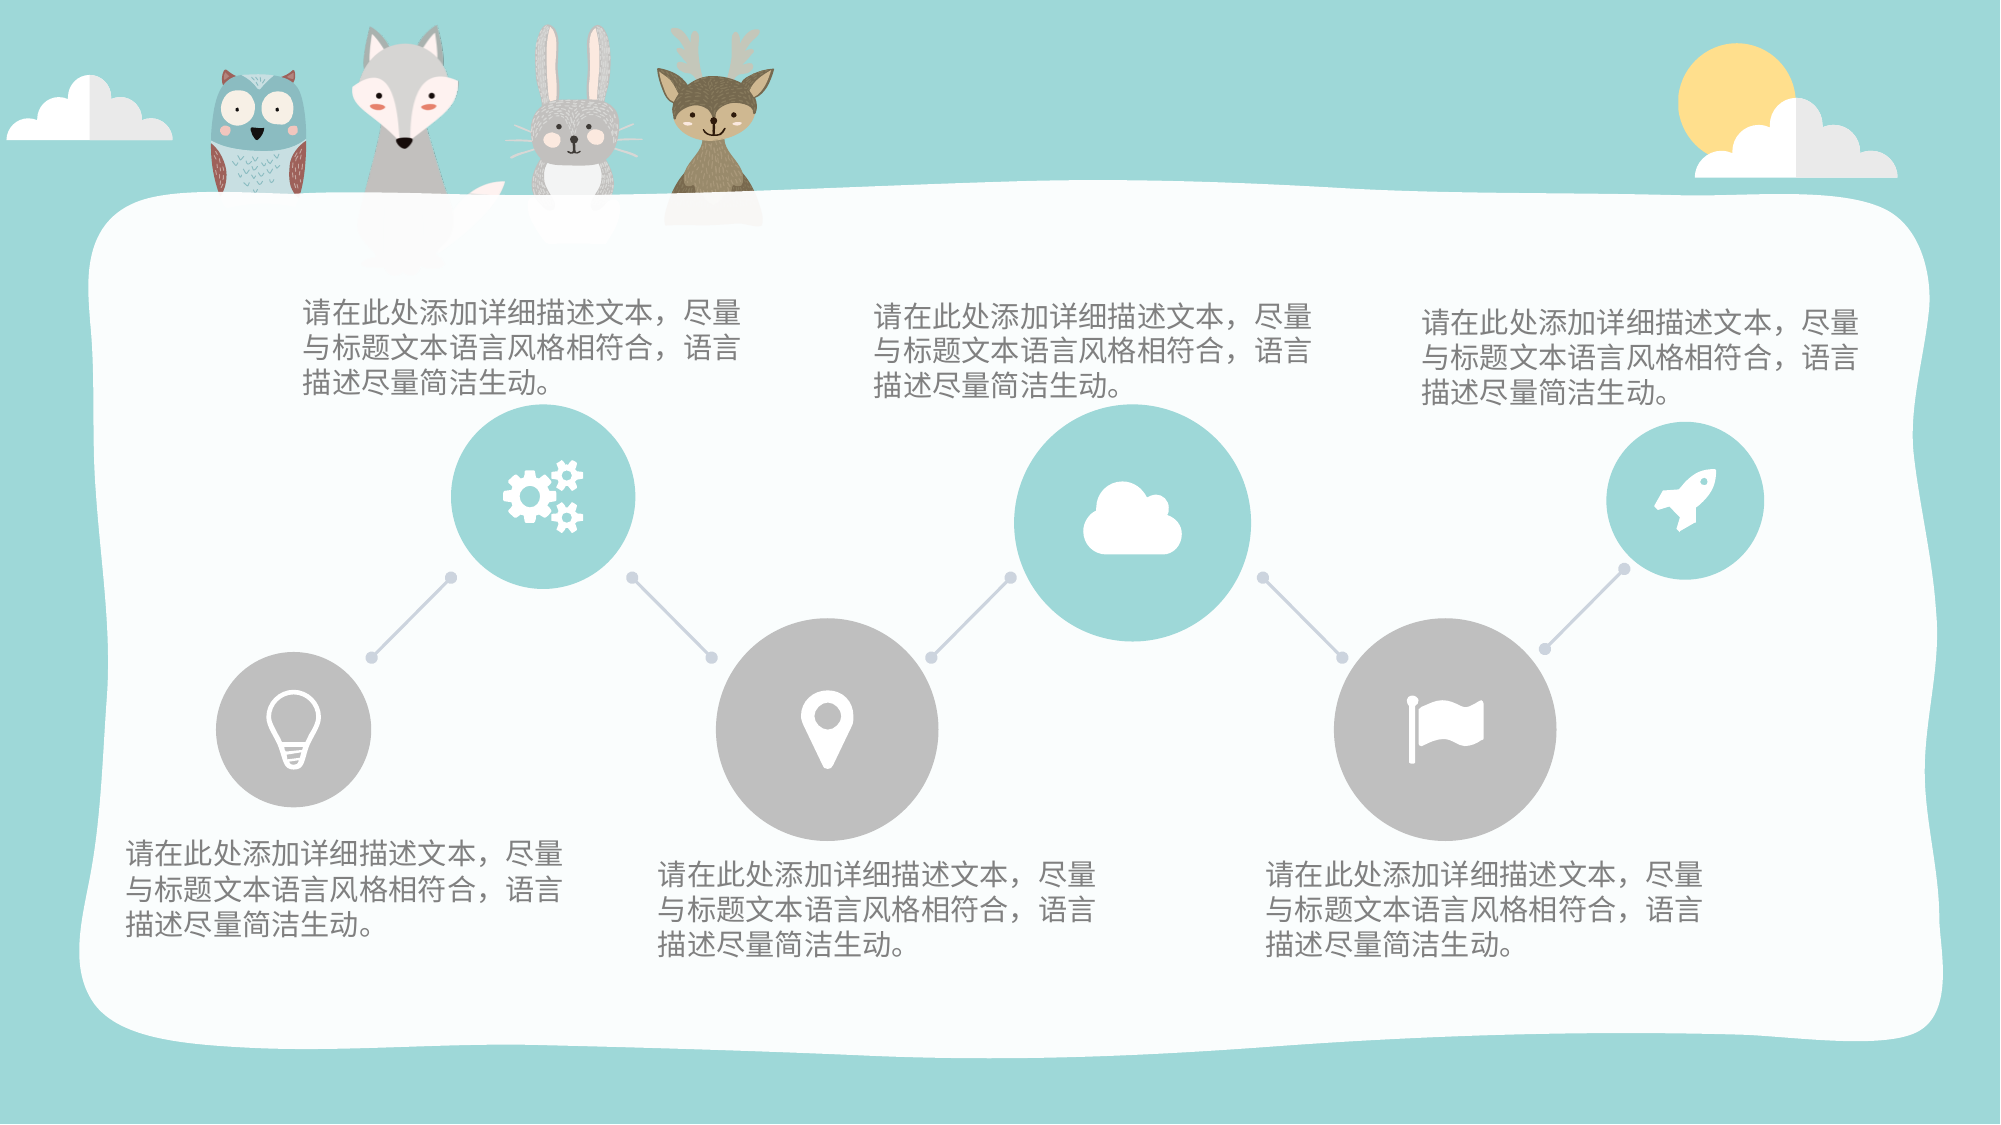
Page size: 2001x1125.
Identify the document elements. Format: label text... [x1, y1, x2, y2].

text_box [930, 577, 1011, 658]
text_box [371, 577, 452, 658]
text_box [715, 618, 939, 841]
text_box 请在此处添加详细描述文本，尽量与标题文本语言风格相符合，语言描述尽量简洁生动。 [859, 290, 1349, 411]
text_box 请在此处添加详细描述文本，尽量与标题文本语言风格相符合，语言描述尽量简洁生动。 [643, 848, 1133, 969]
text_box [1606, 421, 1765, 580]
picture [352, 24, 505, 194]
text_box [1262, 577, 1343, 658]
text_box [1544, 569, 1625, 649]
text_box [1014, 404, 1252, 642]
text_box 请在此处添加详细描述文本，尽量与标题文本语言风格相符合，语言描述尽量简洁生动。 [110, 828, 601, 949]
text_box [450, 404, 636, 589]
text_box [631, 577, 712, 658]
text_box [215, 651, 372, 808]
text_box 请在此处添加详细描述文本，尽量与标题文本语言风格相符合，语言描述尽量简洁生动。 [1250, 848, 1741, 969]
text_box 请在此处添加详细描述文本，尽量与标题文本语言风格相符合，语言描述尽量简洁生动。 [1406, 297, 1897, 417]
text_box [1333, 618, 1557, 841]
text_box 请在此处添加详细描述文本，尽量与标题文本语言风格相符合，语言描述尽量简洁生动。 [288, 286, 778, 407]
